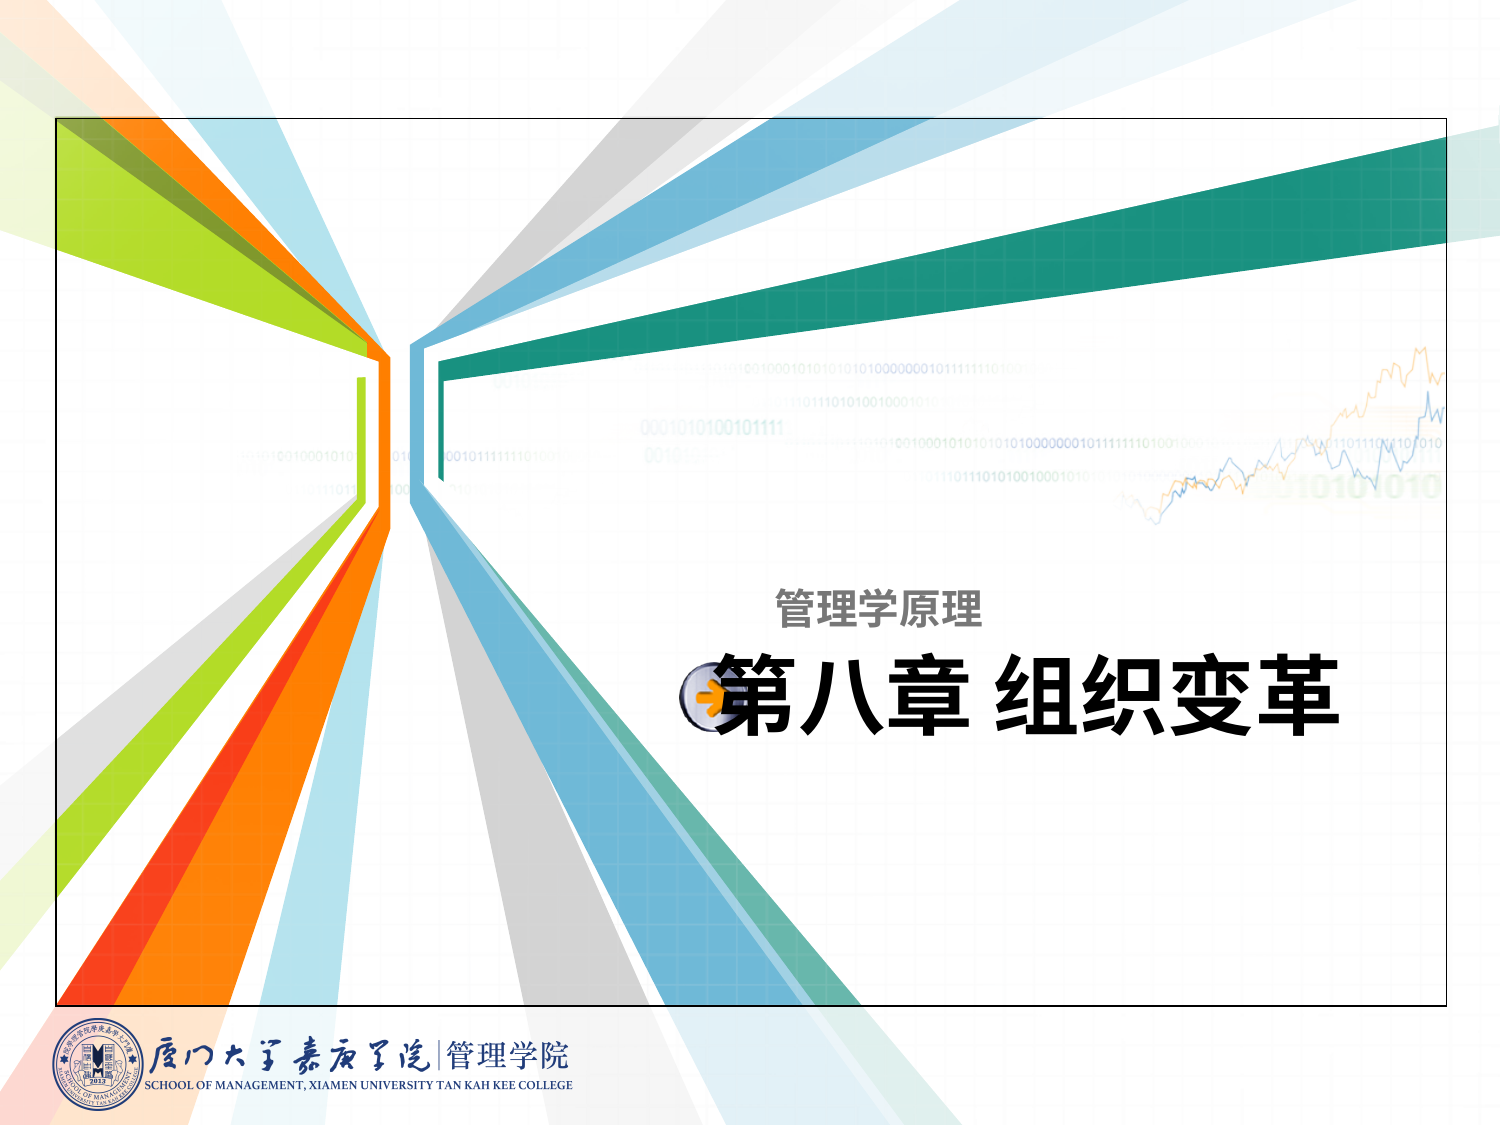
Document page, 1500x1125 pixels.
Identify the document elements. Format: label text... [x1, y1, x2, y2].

subtitle 管理学原理 [759, 575, 1437, 650]
title 第八章 组织变革 [161, 621, 1437, 767]
picture [0, 0, 1500, 1125]
